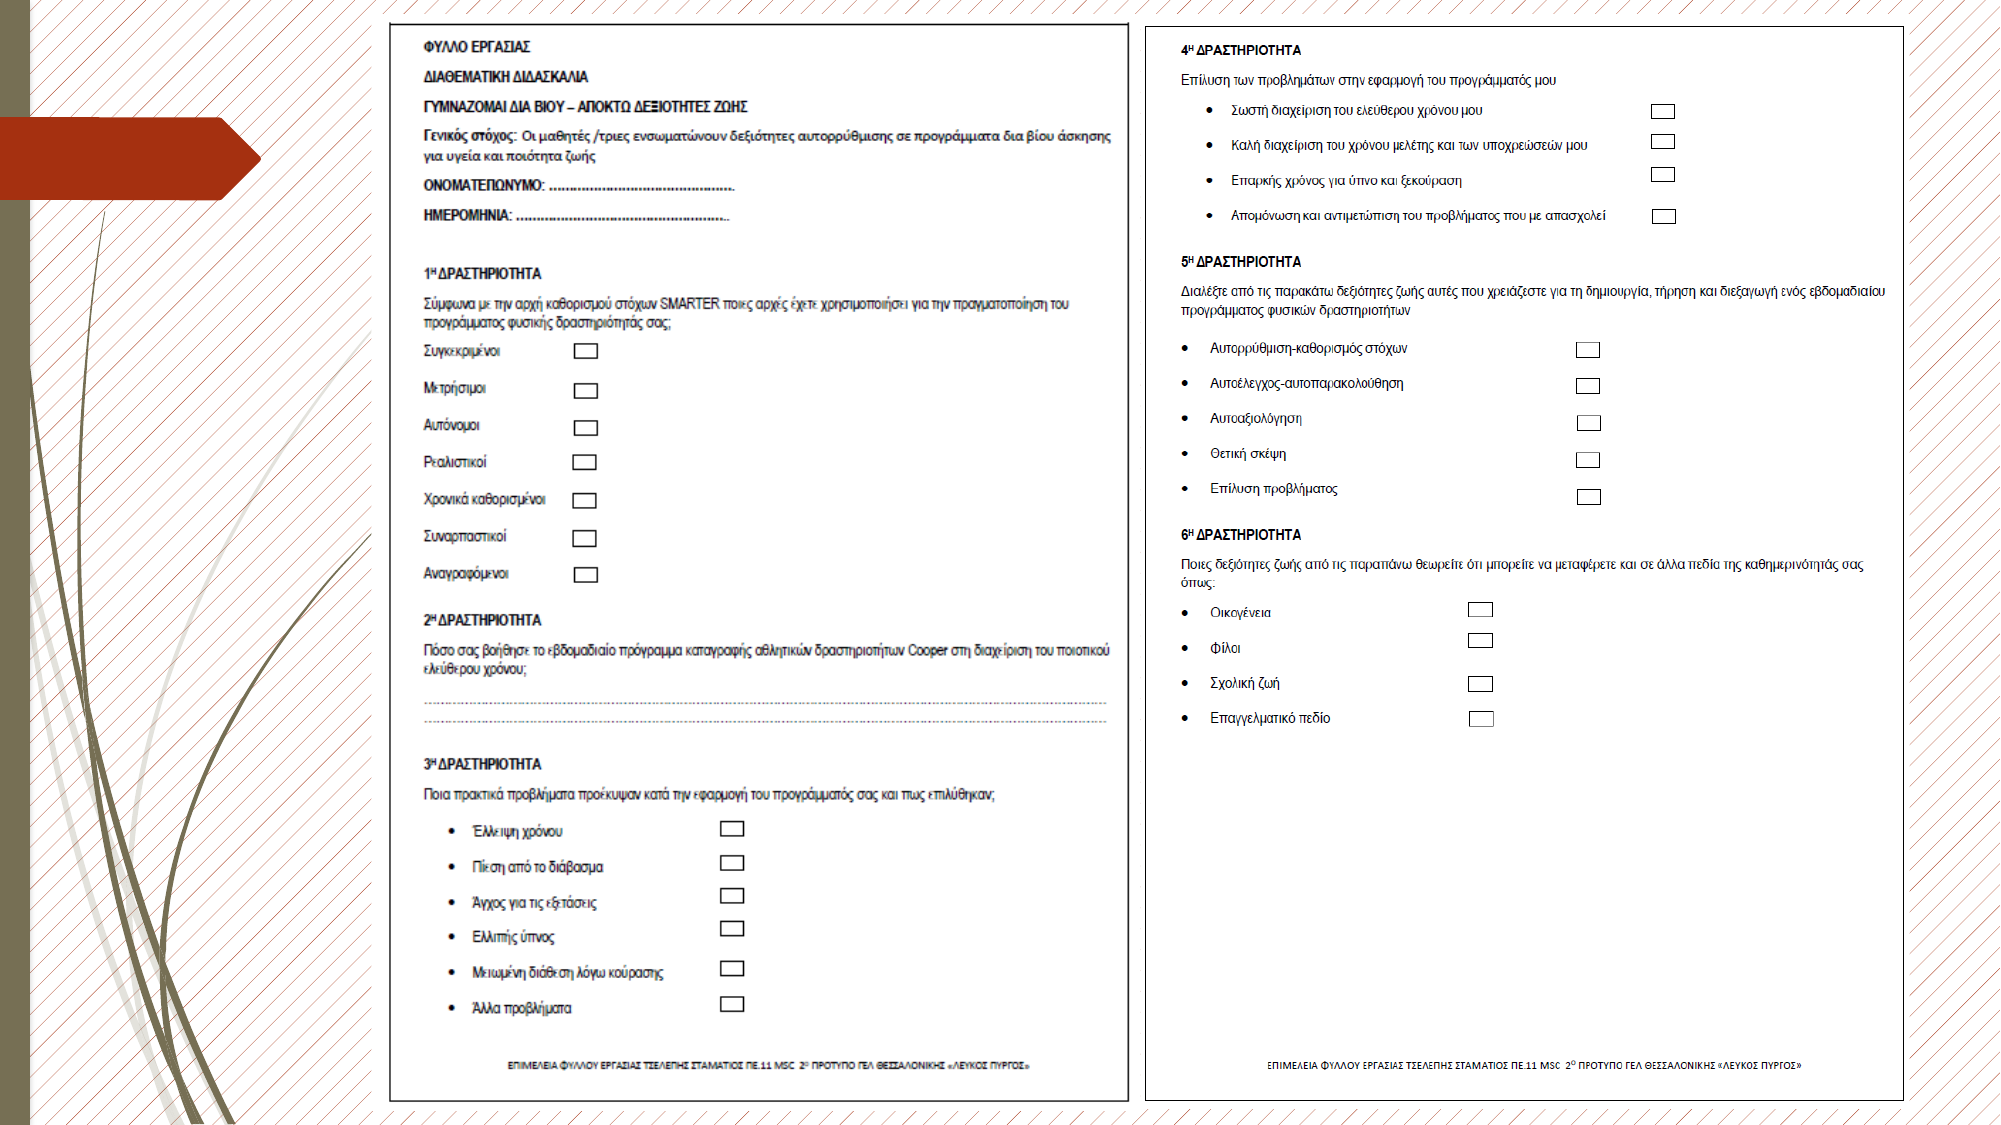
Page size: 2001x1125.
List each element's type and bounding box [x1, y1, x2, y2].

picture [371, 13, 1910, 1111]
